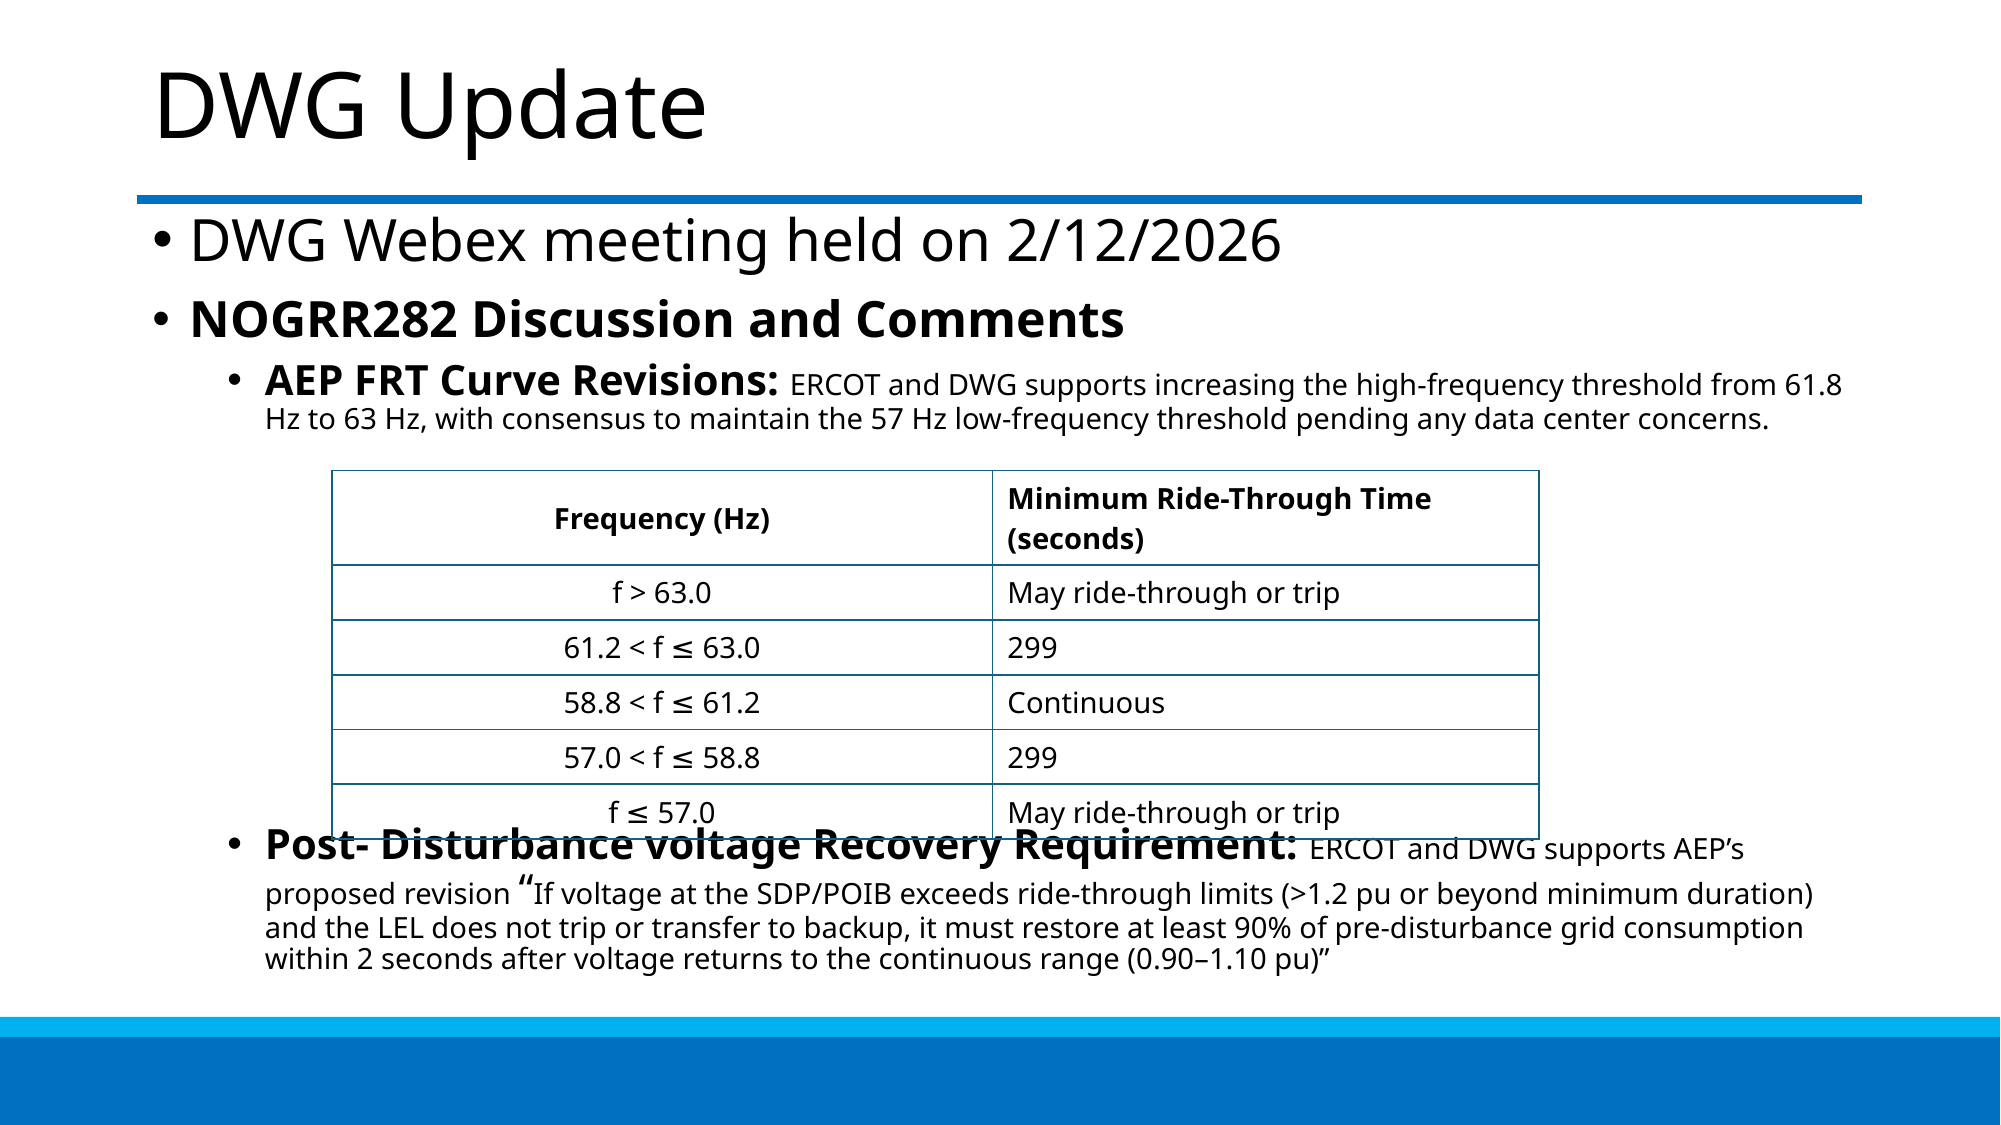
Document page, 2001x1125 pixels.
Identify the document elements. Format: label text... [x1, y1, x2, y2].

table_cell 299 [993, 730, 1538, 783]
table_cell 58.8 < f ≤ 61.2 [333, 676, 992, 729]
table_cell 57.0 < f ≤ 58.8 [333, 730, 992, 783]
table_cell Continuous [993, 676, 1538, 729]
table_cell 299 [993, 621, 1538, 674]
table_header Frequency (Hz) [333, 471, 992, 564]
table_cell 61.2 < f ≤ 63.0 [333, 621, 992, 674]
table_cell May ride-through or trip [993, 785, 1538, 838]
table_header Minimum Ride-Through Time (seconds) [993, 471, 1538, 564]
list DWG Webex meeting held on 2/12/2026 NOGRR282 Discussion and Comments AEP FRT Curve Revisions: ERCOT and DWG supports increasing the high-frequency threshold from 61.8 Hz to 63 Hz, with consensus to maintain the 57 Hz low-frequency threshold pending any data center concerns. Post- Disturbance voltage Recovery Requirement: ERCOT and DWG supports AEP’s proposed revision “If voltage at the SDP/POIB exceeds ride-through limits (>1.2 pu or beyond minimum duration) and the LEL does not trip or transfer to backup, it must restore at least 90% of pre-disturbance grid consumption within 2 seconds after voltage returns to the continuous range (0.90–1.10 pu)” [137, 203, 1863, 995]
table_cell May ride-through or trip [993, 566, 1538, 619]
table_cell f ≤ 57.0 [333, 785, 992, 838]
title DWG Update [137, 49, 1863, 168]
table_cell f > 63.0 [333, 566, 992, 619]
